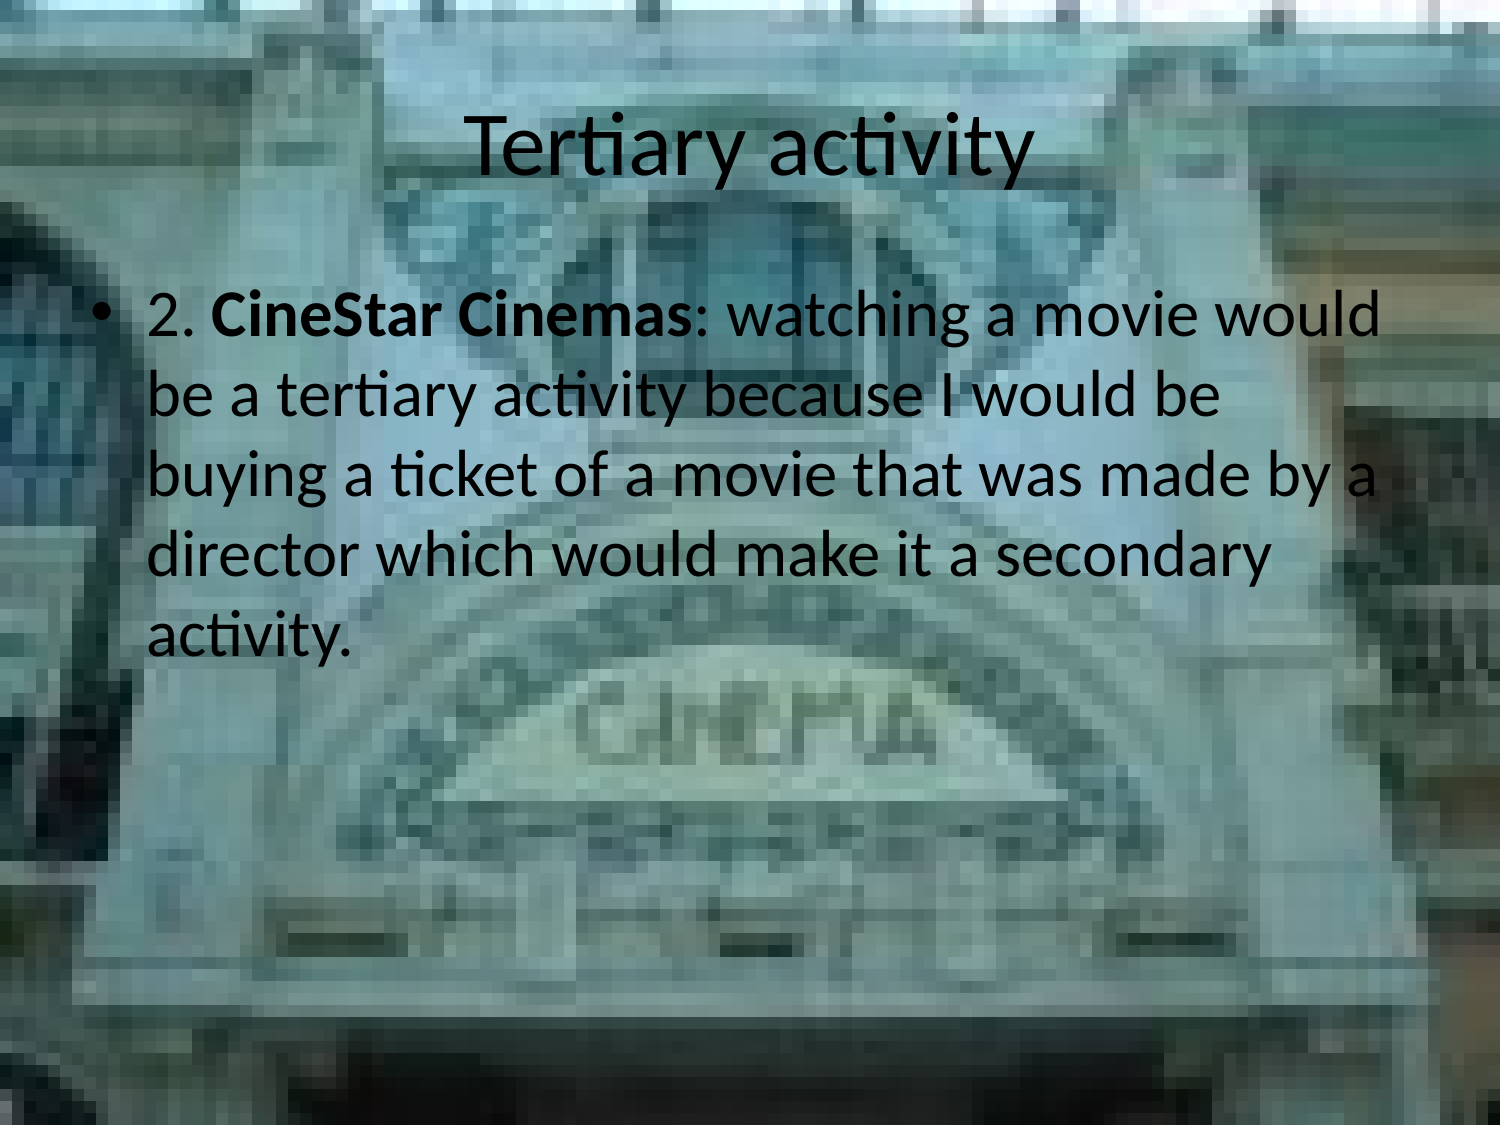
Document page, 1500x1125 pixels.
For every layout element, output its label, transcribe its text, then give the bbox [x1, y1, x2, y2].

title Tertiary activity [75, 45, 1425, 233]
list 2. CineStar Cinemas: watching a movie would be a tertiary activity because I would be buying a ticket of a movie that was made by a director which would make it a secondary activity. [75, 262, 1425, 1005]
picture [0, 0, 1500, 1125]
